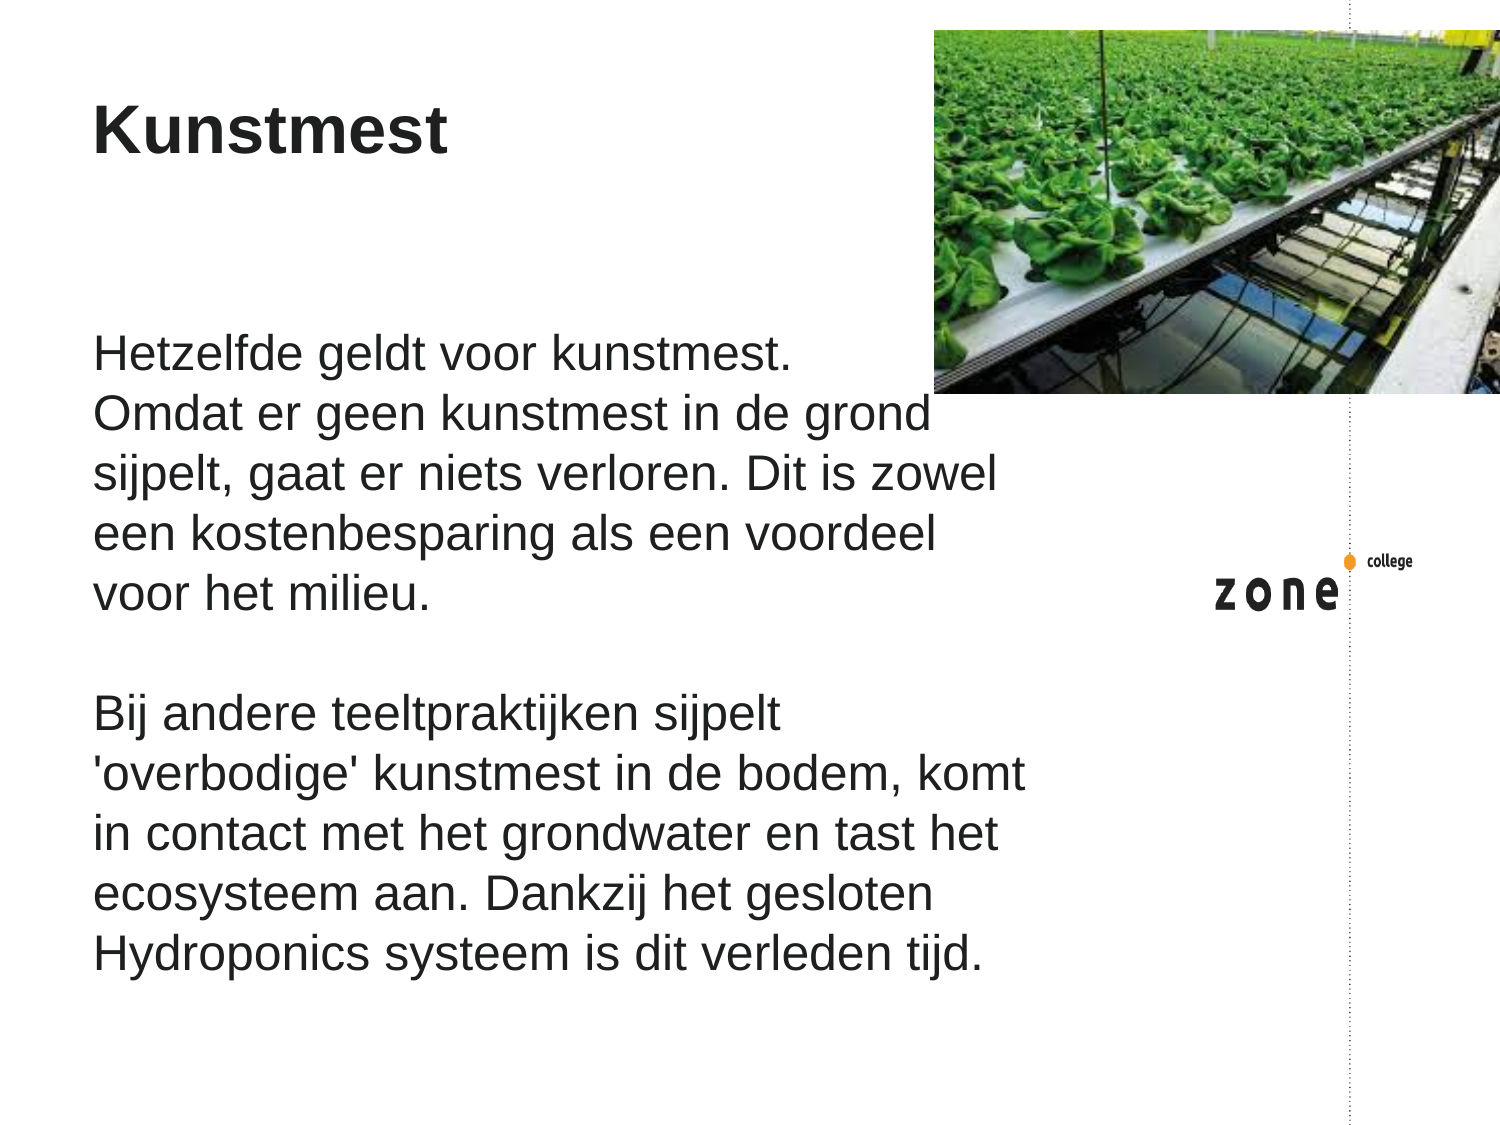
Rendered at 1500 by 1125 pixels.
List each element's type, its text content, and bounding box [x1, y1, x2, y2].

title Kunstmest [93, 94, 934, 272]
list Hetzelfde geldt voor kunstmest. Omdat er geen kunstmest in de grond sijpelt, gaat er niets verloren. Dit is zowel een kostenbesparing als een voordeel voor het milieu. Bij andere teeltpraktijken sijpelt 'overbodige' kunstmest in de bodem, komt in contact met het grondwater en tast het ecosysteem aan. Dankzij het gesloten Hydroponics systeem is dit verleden tijd. [93, 320, 1046, 1035]
picture [934, 0, 1500, 1125]
